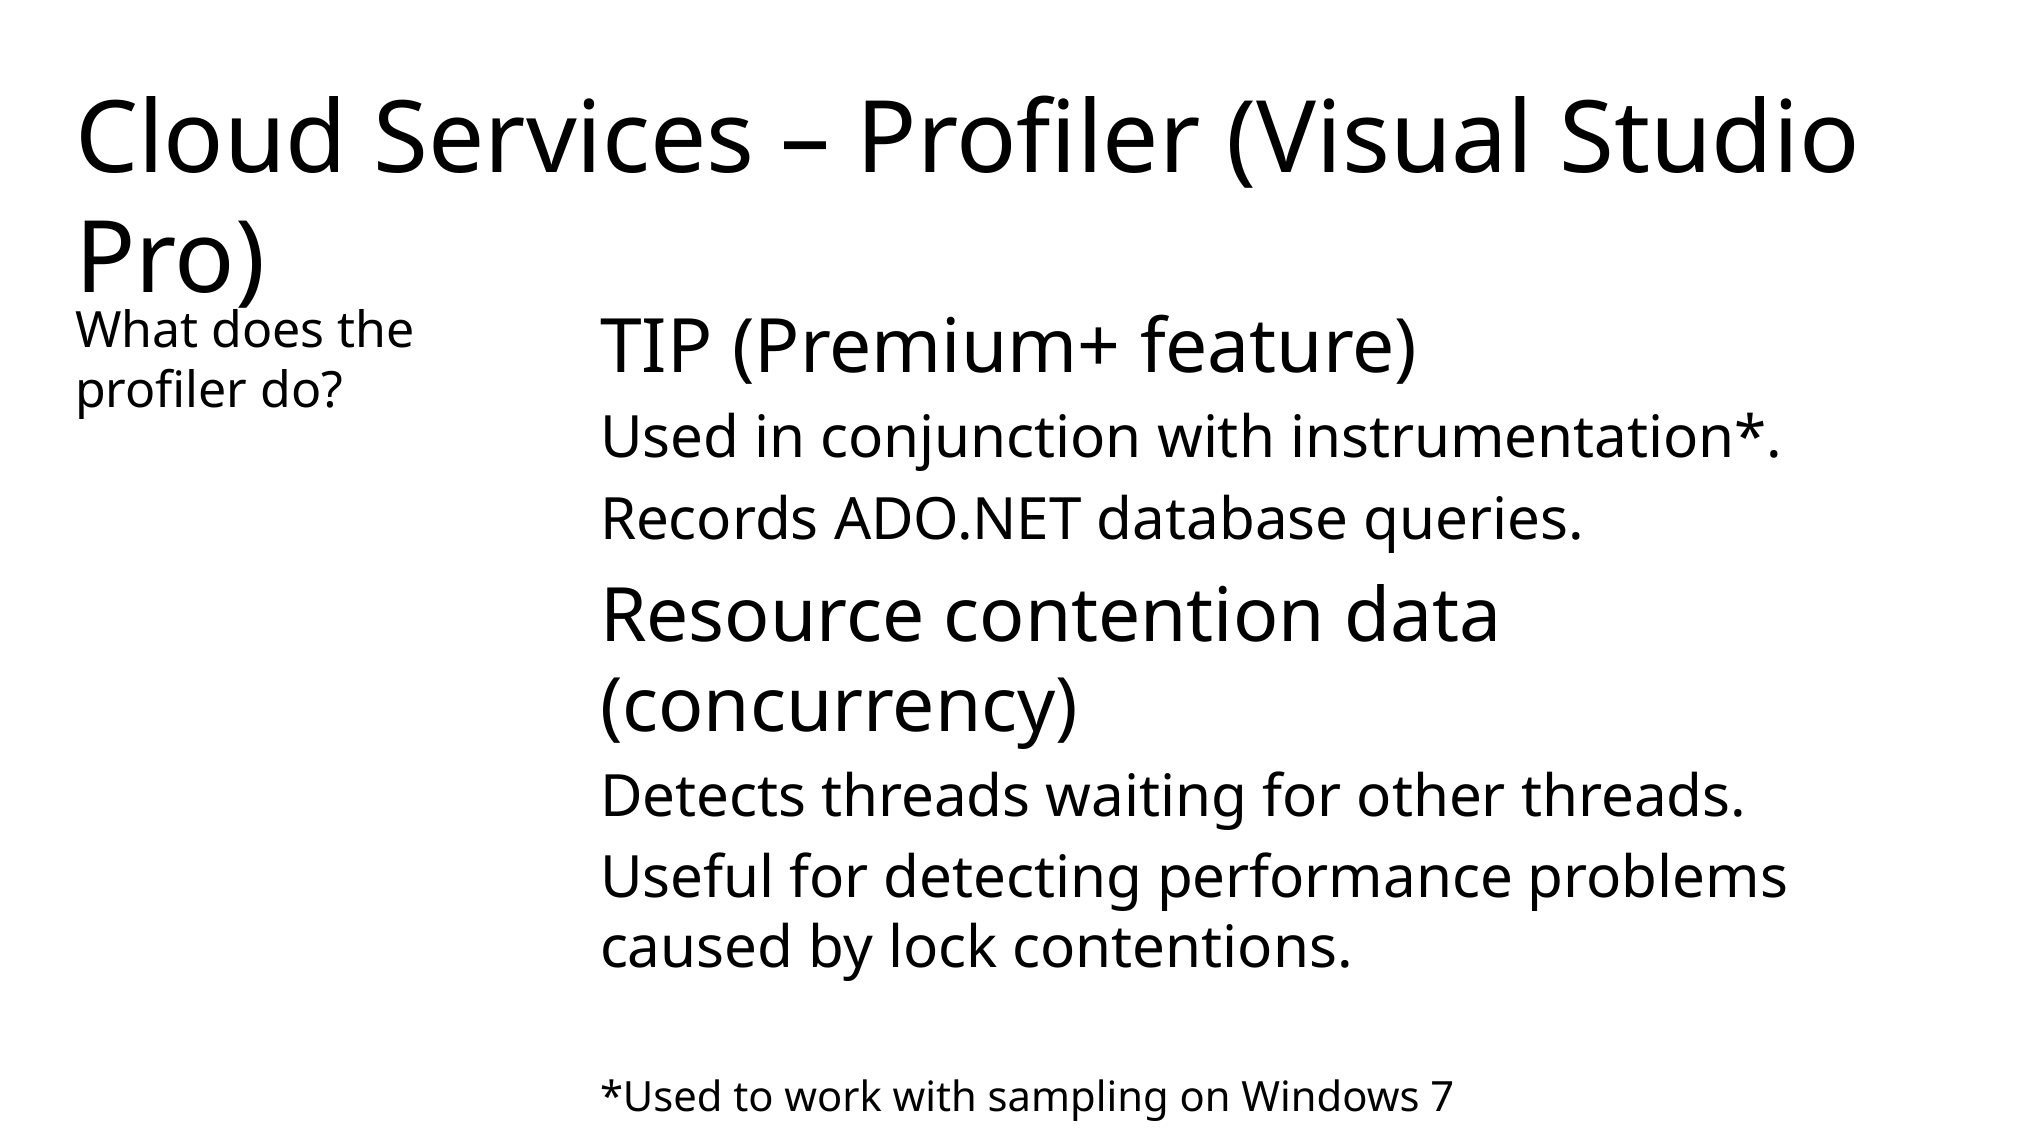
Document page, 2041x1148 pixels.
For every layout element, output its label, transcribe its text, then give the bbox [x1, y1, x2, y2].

title Cloud Services – Profiler (Visual Studio Pro) [45, 48, 1996, 199]
list TIP (Premium+ feature) Used in conjunction with instrumentation*. Records ADO.NET database queries. Resource contention data (concurrency) Detects threads waiting for other threads. Useful for detecting performance problems caused by lock contentions. *Used to work with sampling on Windows 7 [570, 273, 1996, 1099]
list What does the profiler do? [45, 273, 496, 1099]
